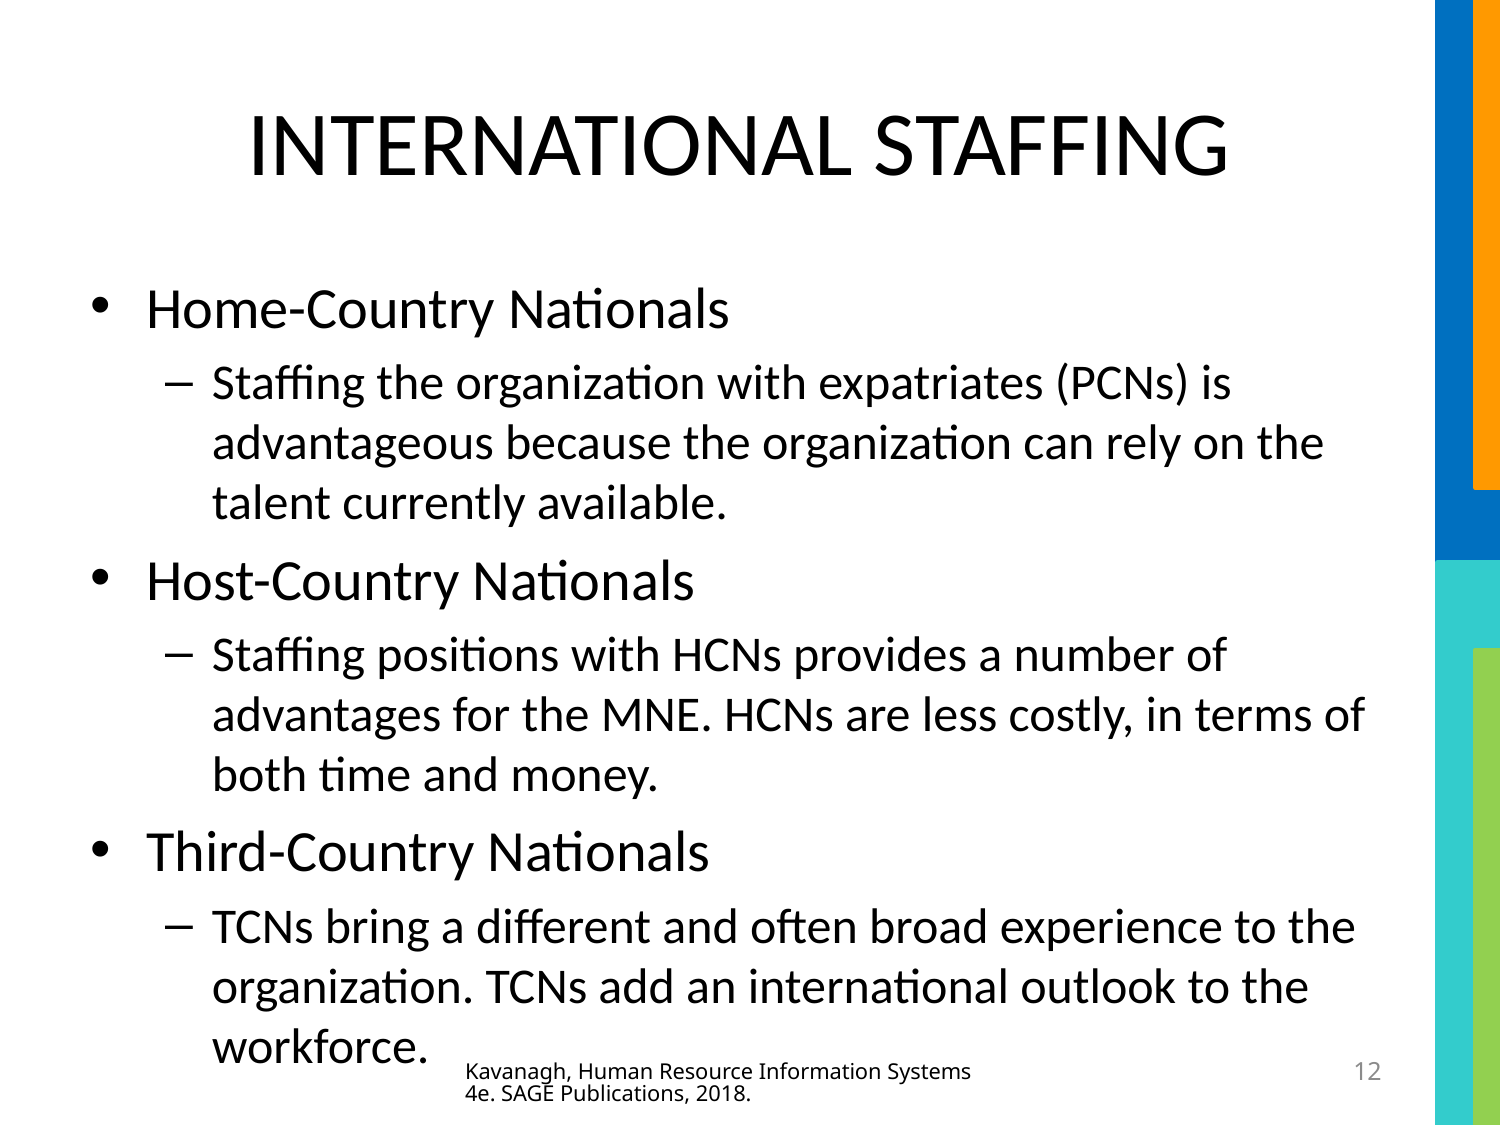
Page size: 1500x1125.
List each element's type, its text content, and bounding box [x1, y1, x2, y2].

slide_number 12 [1059, 1042, 1397, 1103]
list Home-Country Nationals Staffing the organization with expatriates (PCNs) is advantageous because the organization can rely on the talent currently available. Host-Country Nationals Staffing positions with HCNs provides a number of advantages for the MNE. HCNs are less costly, in terms of both time and money. Third-Country Nationals TCNs bring a different and often broad experience to the organization. TCNs add an international outlook to the workforce. [75, 262, 1425, 1005]
title INTERNATIONAL STAFFING [75, 45, 1425, 233]
footer Kavanagh, Human Resource Information Systems 4e. SAGE Publications, 2018. [450, 1042, 1004, 1103]
